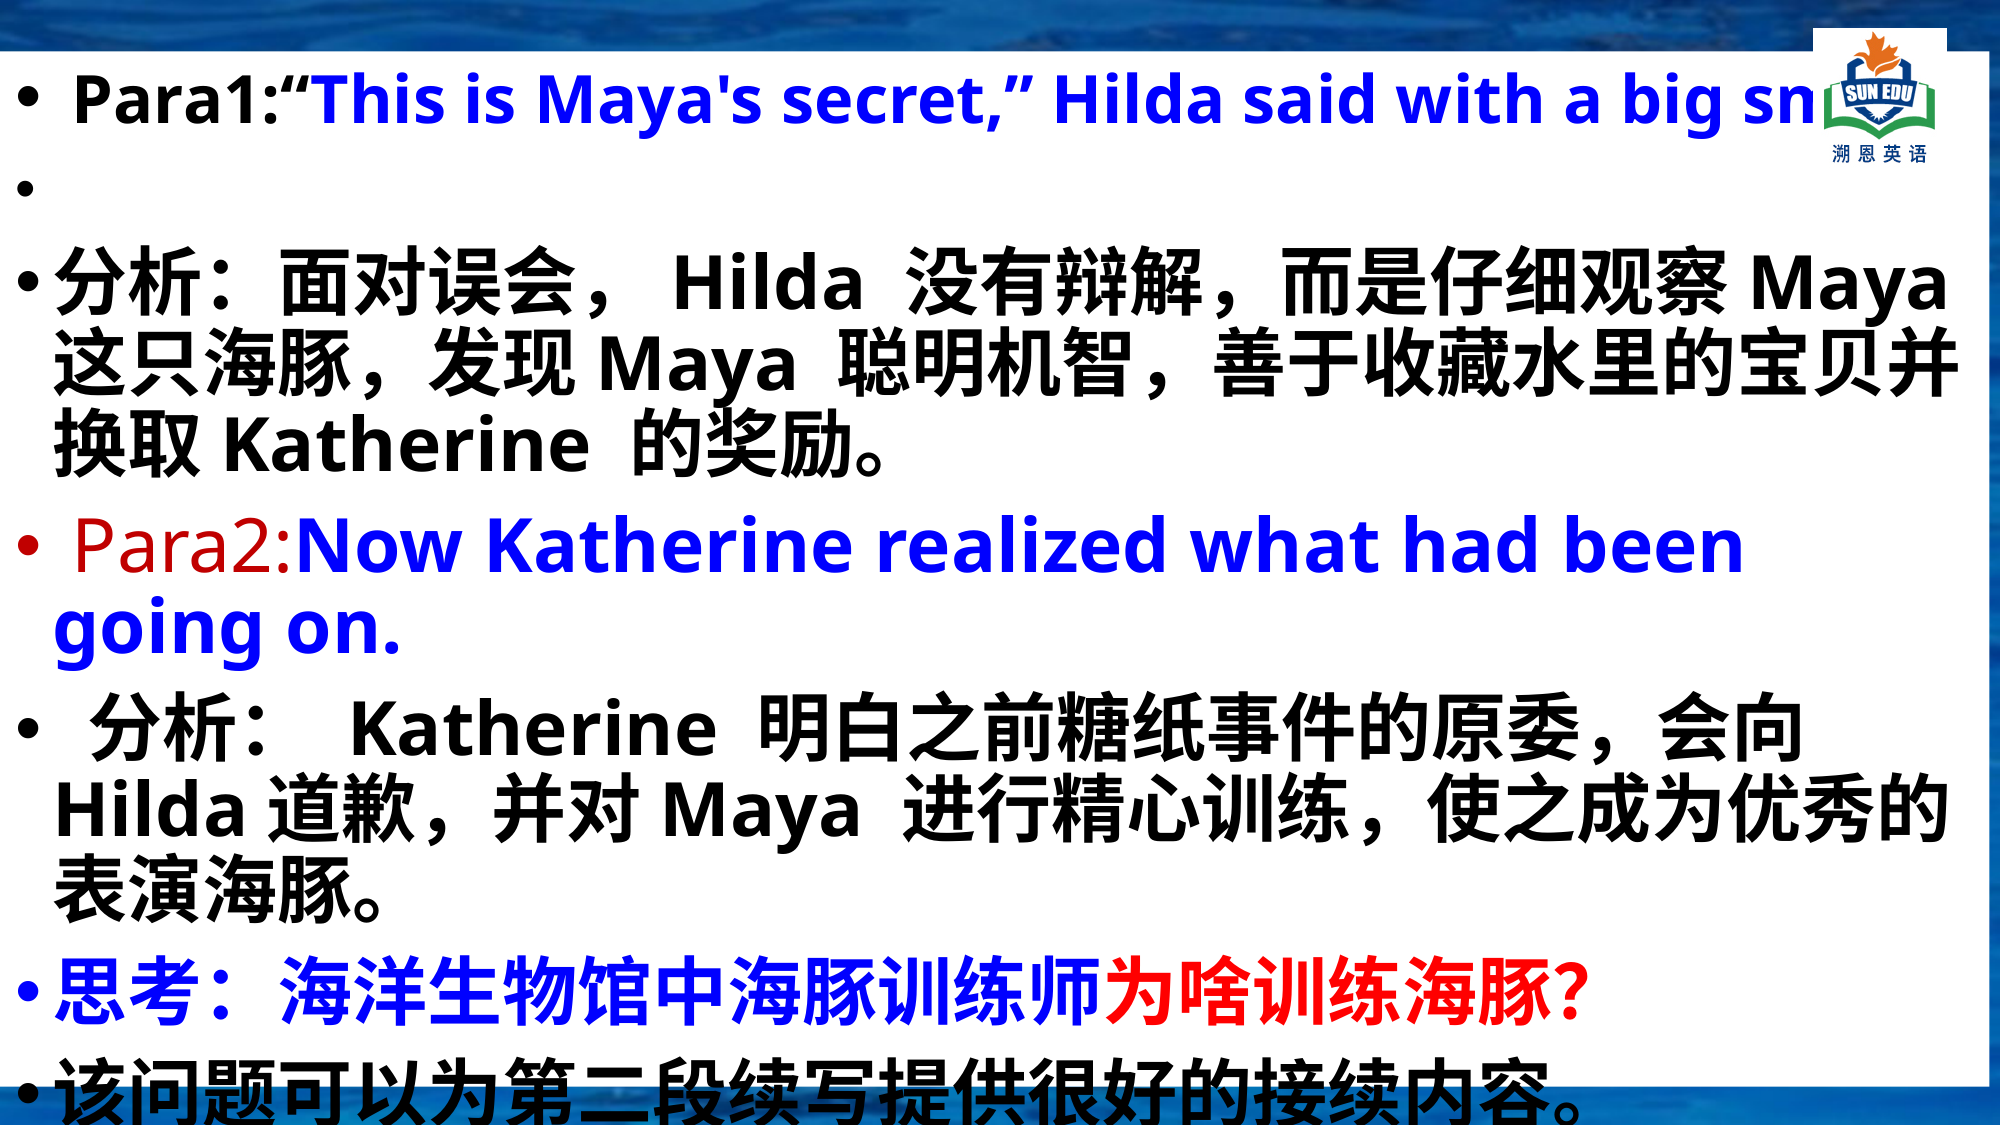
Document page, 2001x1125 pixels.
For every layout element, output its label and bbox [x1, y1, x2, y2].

list [1813, 28, 1947, 170]
picture [0, 0, 2000, 1125]
